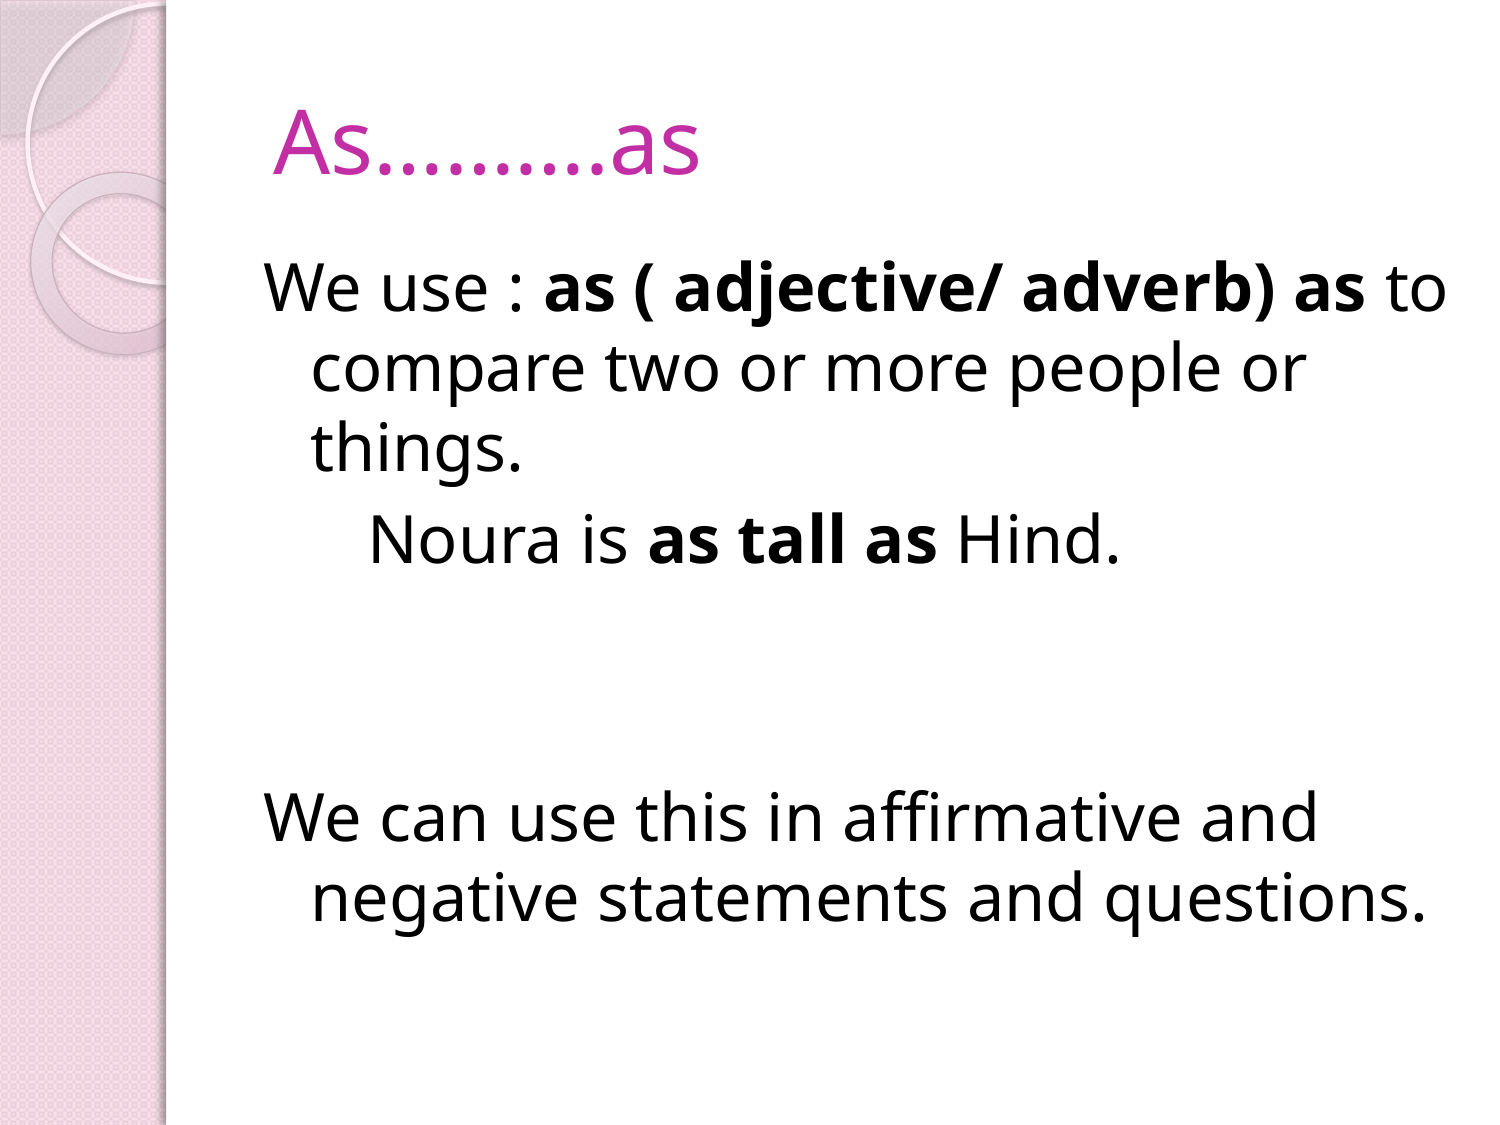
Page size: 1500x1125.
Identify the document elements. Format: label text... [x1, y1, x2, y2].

list We use : as ( adjective/ adverb) as to compare two or more people or things. Noura is as tall as Hind. We can use this in affirmative and negative statements and questions. [235, 237, 1466, 1025]
title As……….as [235, 45, 1466, 233]
